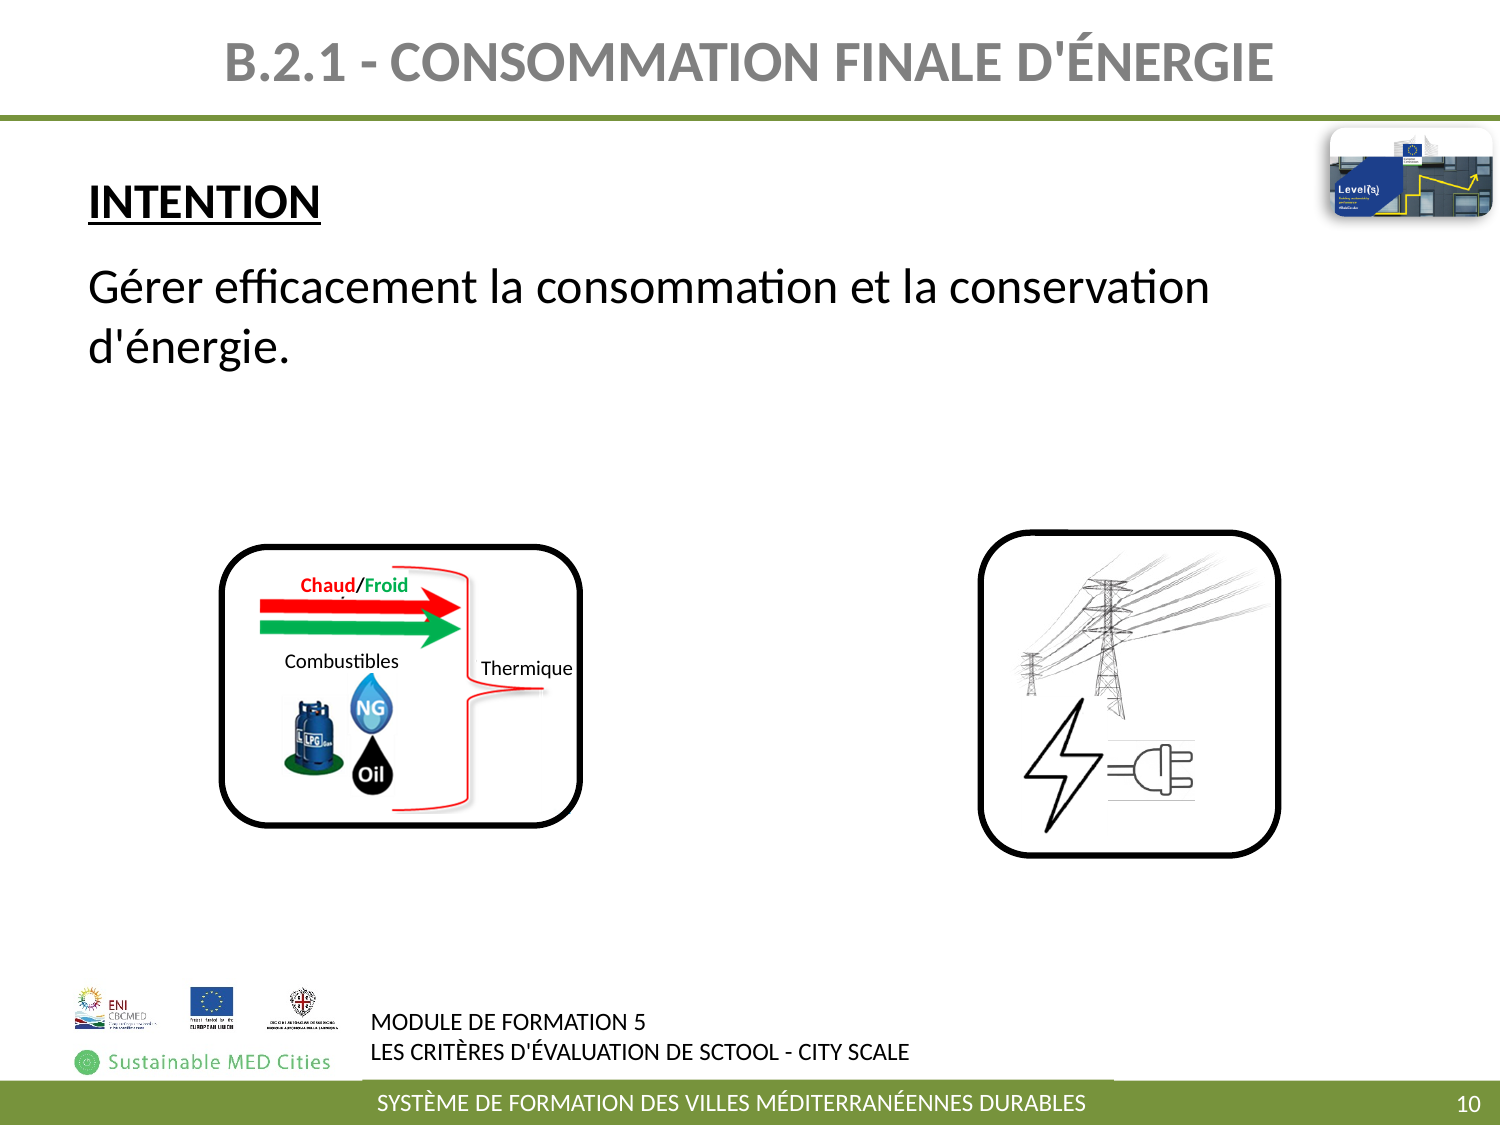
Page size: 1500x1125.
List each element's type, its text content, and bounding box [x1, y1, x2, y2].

title B.2.1 - CONSOMMATION FINALE D'ÉNERGIE [0, 0, 1500, 117]
picture [1329, 127, 1493, 217]
text_box INTENTION Gérer efficacement la consommation et la conservation d'énergie. [73, 161, 1424, 904]
slide_number 10 [1146, 1080, 1497, 1125]
text_box SYSTÈME DE FORMATION DES VILLES MÉDITERRANÉENNES DURABLES [362, 1079, 1114, 1125]
picture [62, 978, 356, 1080]
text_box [221, 532, 1279, 856]
